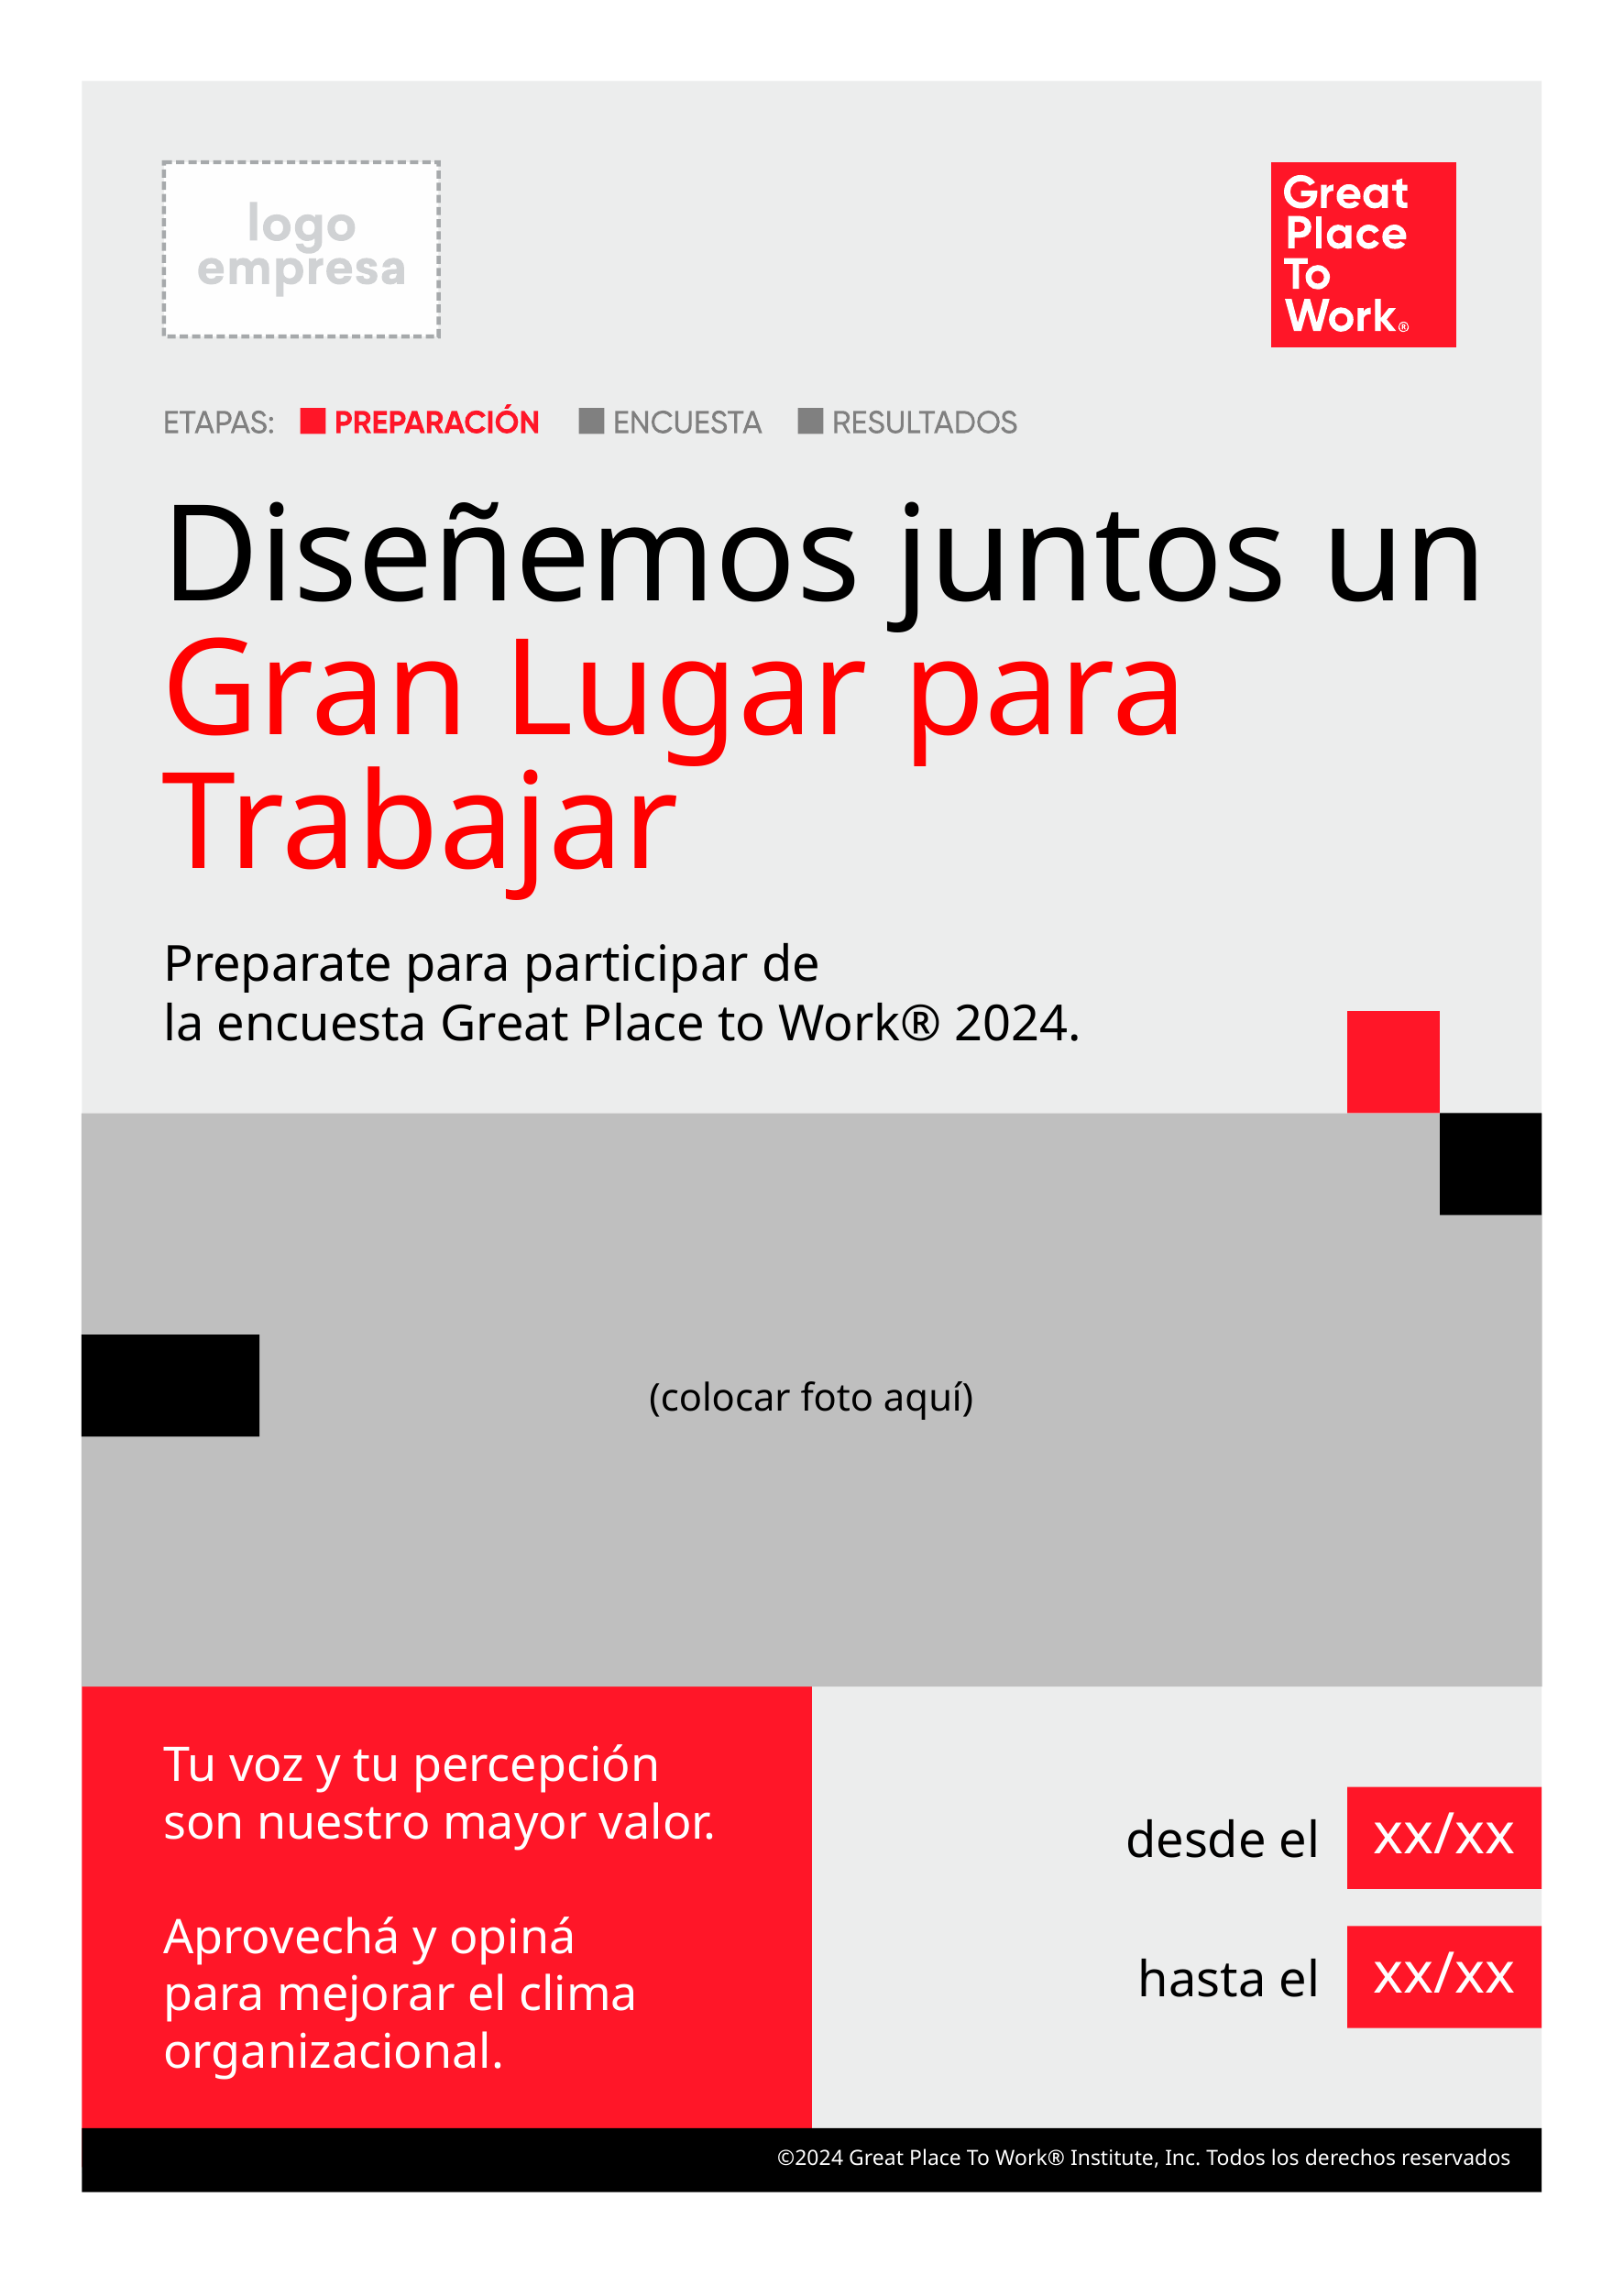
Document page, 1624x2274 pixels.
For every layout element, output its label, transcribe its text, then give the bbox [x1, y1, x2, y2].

text_box Tu voz y tu percepción son nuestro mayor valor. Aprovechá y opiná para mejorar el clima organizacional. [163, 1727, 744, 2084]
text_box xx/xx [1360, 1789, 1529, 1873]
text_box ©2024 Great Place To Work® Institute, Inc. Todos los derechos reservados [718, 2137, 1512, 2177]
text_box [82, 2127, 1542, 2192]
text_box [161, 159, 441, 339]
text_box [1439, 1112, 1542, 1216]
text_box [1346, 1925, 1542, 2029]
text_box xx/xx [1360, 1928, 1529, 2012]
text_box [165, 404, 1017, 434]
text_box [82, 1687, 812, 2127]
text_box hasta el [1061, 1939, 1321, 2014]
text_box desde el [1061, 1800, 1321, 1874]
text_box [81, 1334, 260, 1437]
text_box [82, 81, 1542, 1113]
text_box [81, 1113, 1543, 1687]
text_box [1346, 1786, 1542, 1890]
text_box Preparate para participar de la encuesta Great Place to Work® 2024. [163, 925, 1236, 1058]
text_box [812, 1687, 1542, 2127]
text_box [1346, 1010, 1441, 1114]
text_box (colocar foto aquí) [260, 1366, 1542, 1426]
picture [1267, 159, 1459, 350]
text_box Diseñemos juntos un Gran Lugar para Trabajar [161, 487, 1529, 902]
